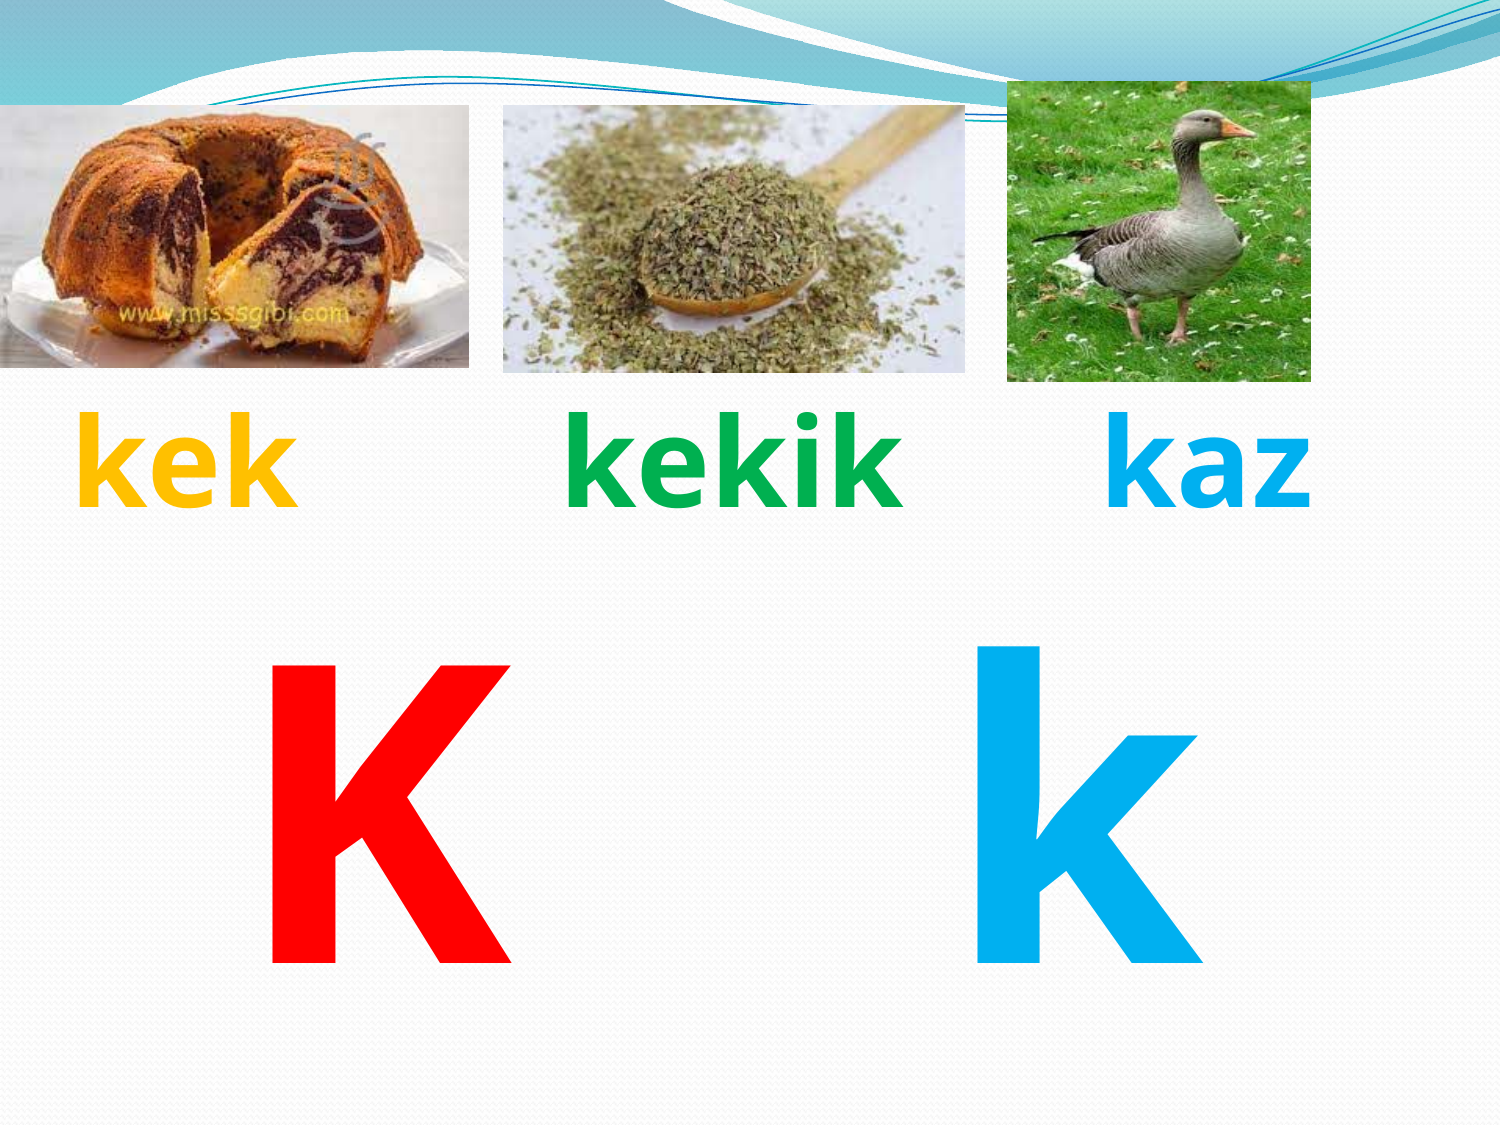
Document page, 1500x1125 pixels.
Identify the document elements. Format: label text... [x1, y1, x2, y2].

picture [0, 105, 469, 369]
picture [503, 105, 966, 373]
picture [1007, 81, 1312, 382]
text_box K k [220, 539, 1219, 1054]
text_box kek kekik kaz [55, 374, 1328, 540]
